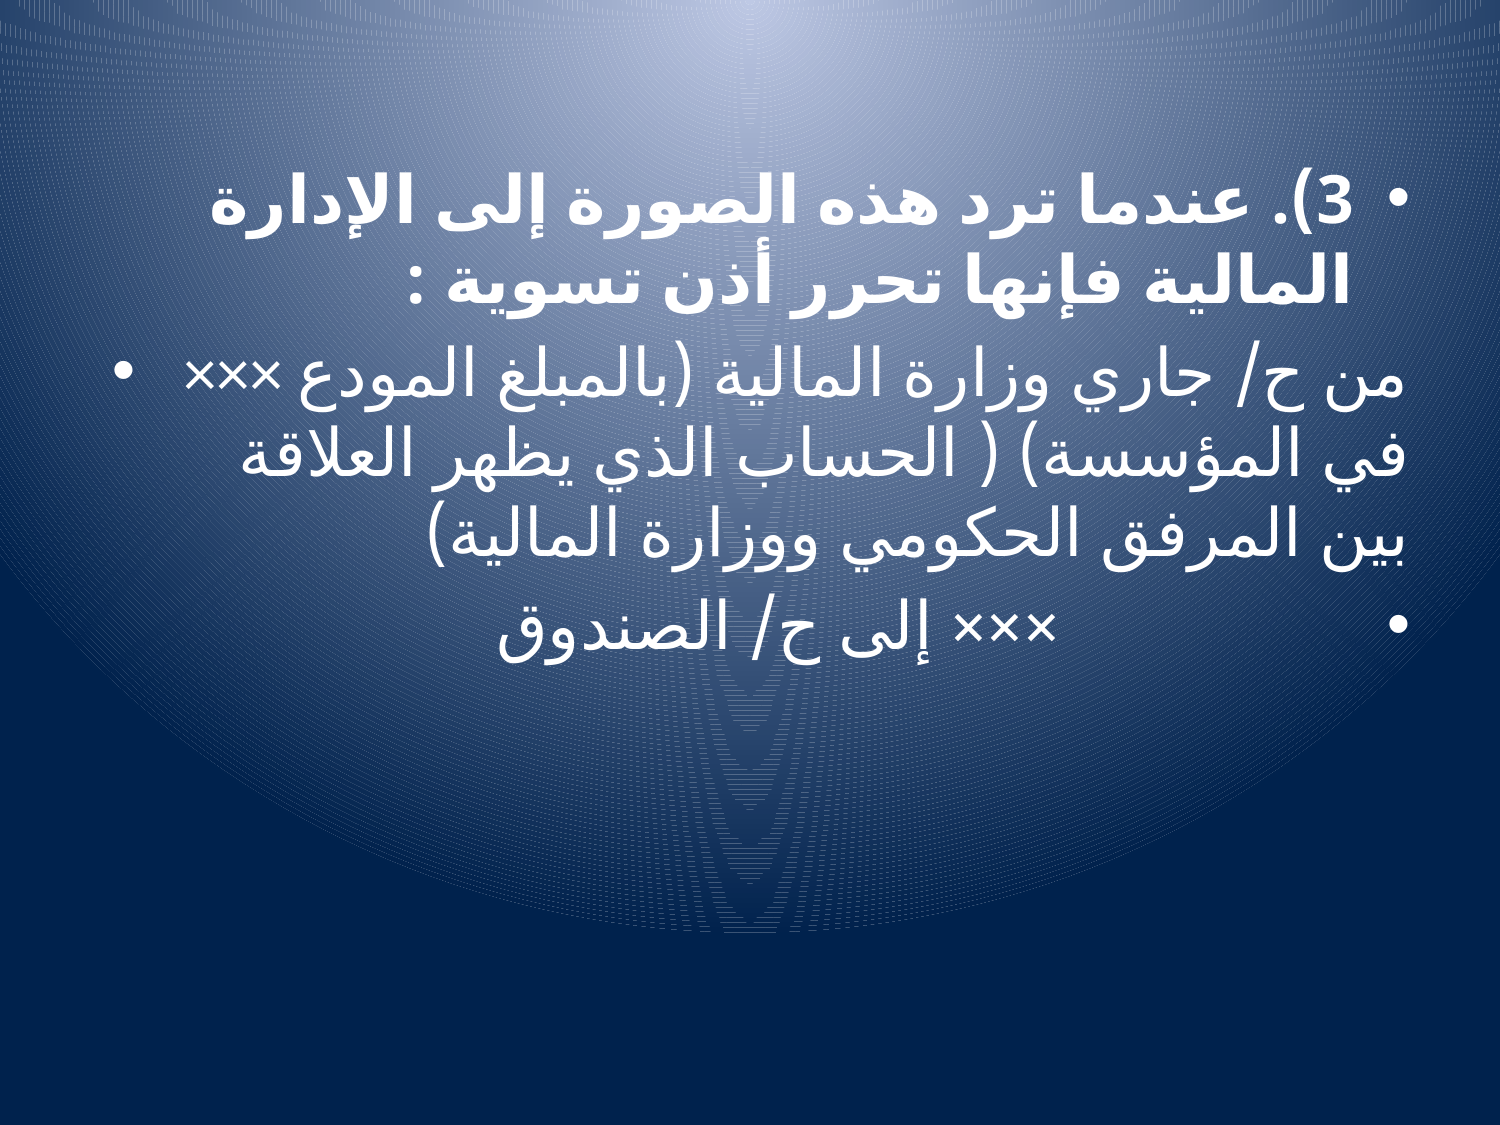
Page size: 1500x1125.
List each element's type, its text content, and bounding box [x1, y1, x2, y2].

list 3). عندما ترد هذه الصورة إلى الإدارة المالية فإنها تحرر أذن تسوية : ××× من ح/ جاري وزارة المالية (بالمبلغ المودع في المؤسسة) ( الحساب الذي يظهر العلاقة بين المرفق الحكومي ووزارة المالية) ××× إلى ح/ الصندوق [75, 149, 1425, 1005]
